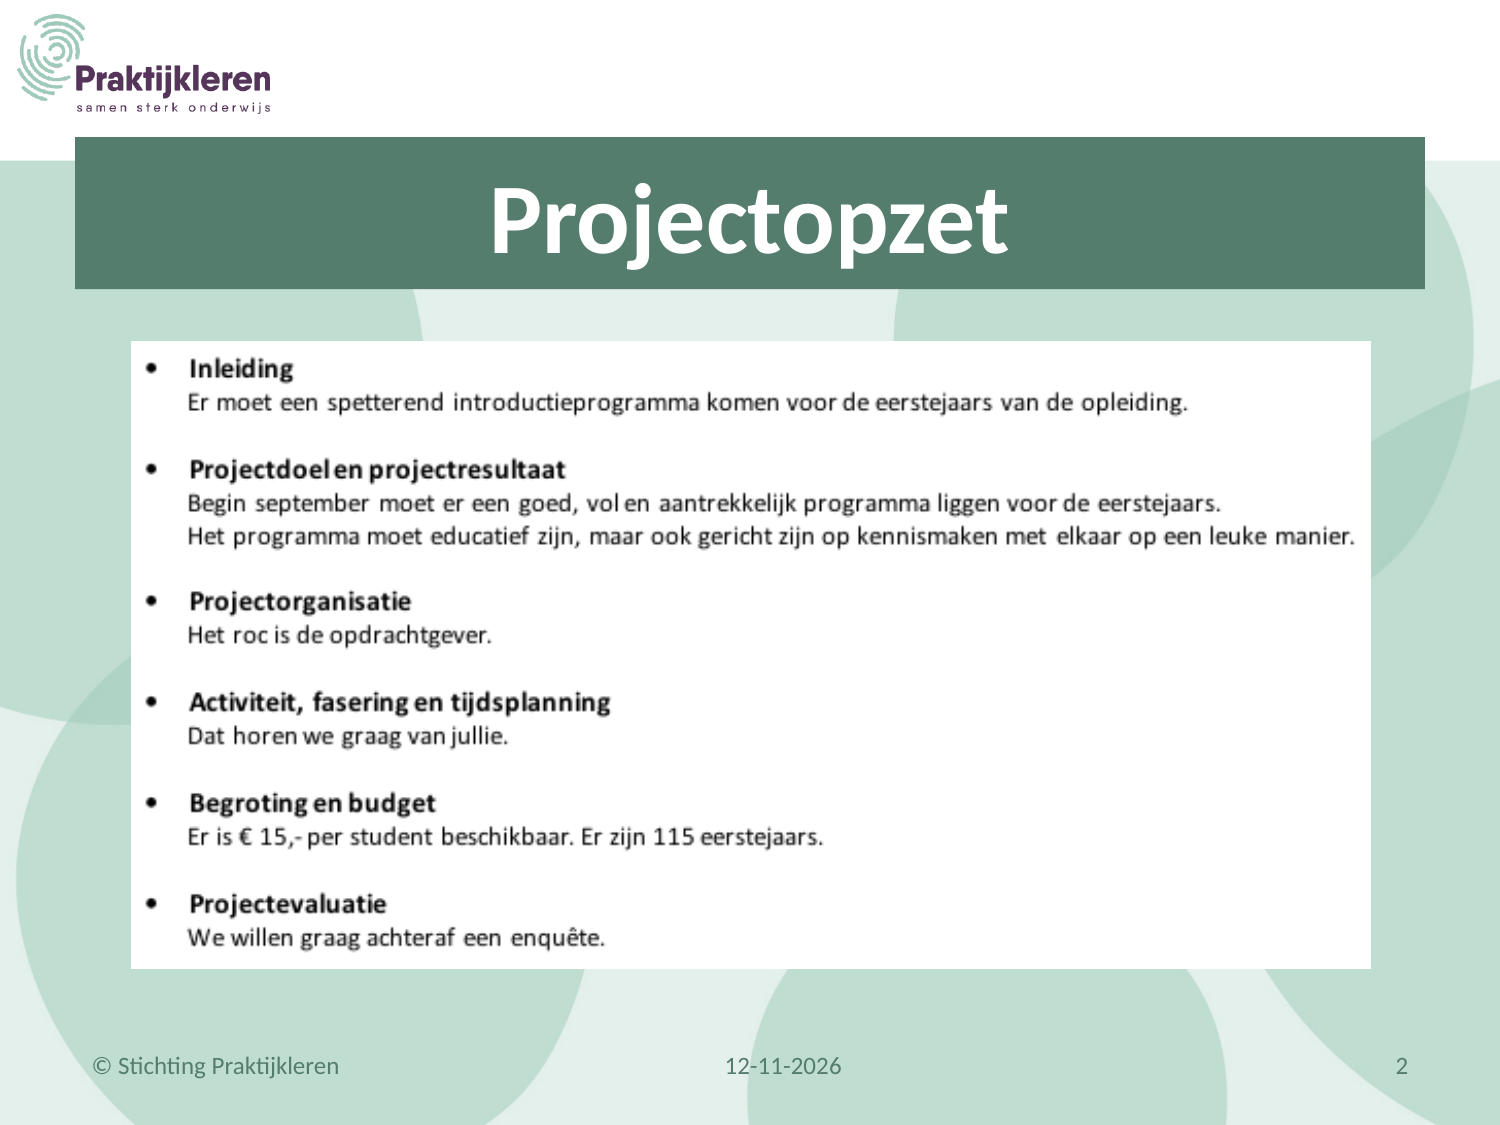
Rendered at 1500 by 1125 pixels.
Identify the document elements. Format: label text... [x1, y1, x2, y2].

slide_number 2 [1073, 1035, 1424, 1095]
picture [17, 14, 270, 114]
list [130, 341, 1372, 970]
title Projectopzet [75, 137, 1425, 290]
picture [0, 161, 1500, 1125]
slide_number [608, 1035, 959, 1095]
footer © Stichting Praktijkleren [76, 1035, 552, 1095]
